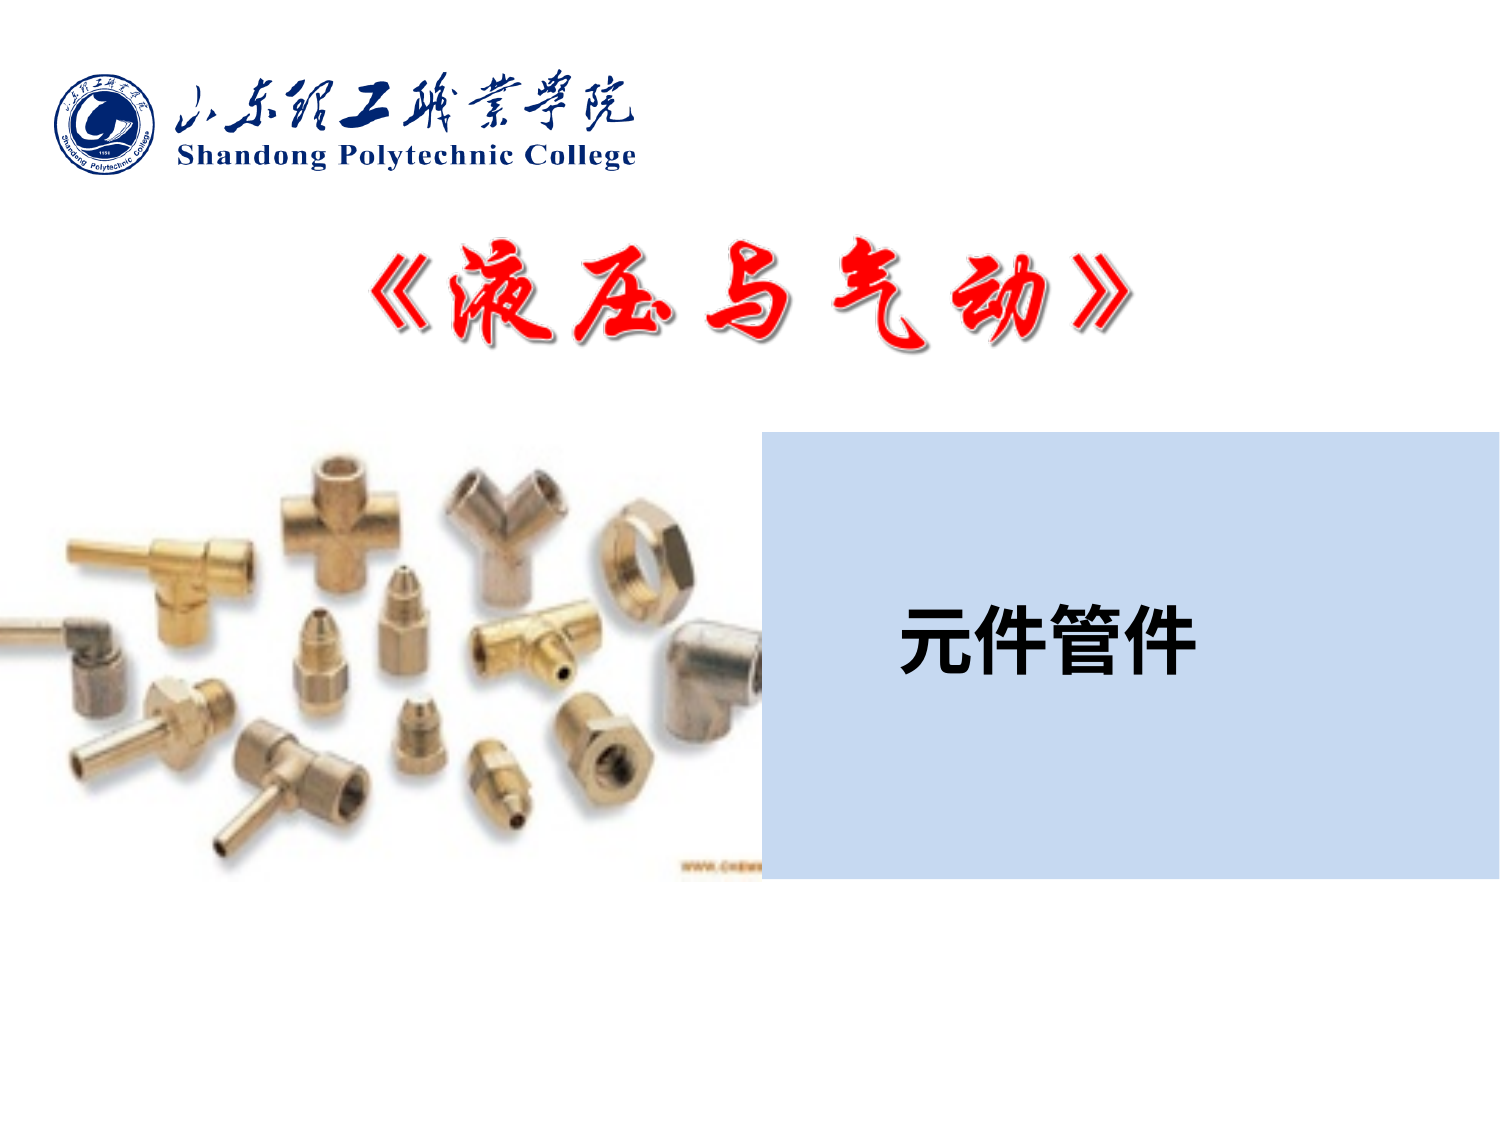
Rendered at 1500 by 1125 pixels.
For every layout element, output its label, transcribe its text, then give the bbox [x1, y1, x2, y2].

picture [0, 420, 762, 882]
text_box 元件管件 [767, 586, 1467, 691]
picture [311, 219, 1189, 388]
picture [54, 69, 635, 175]
